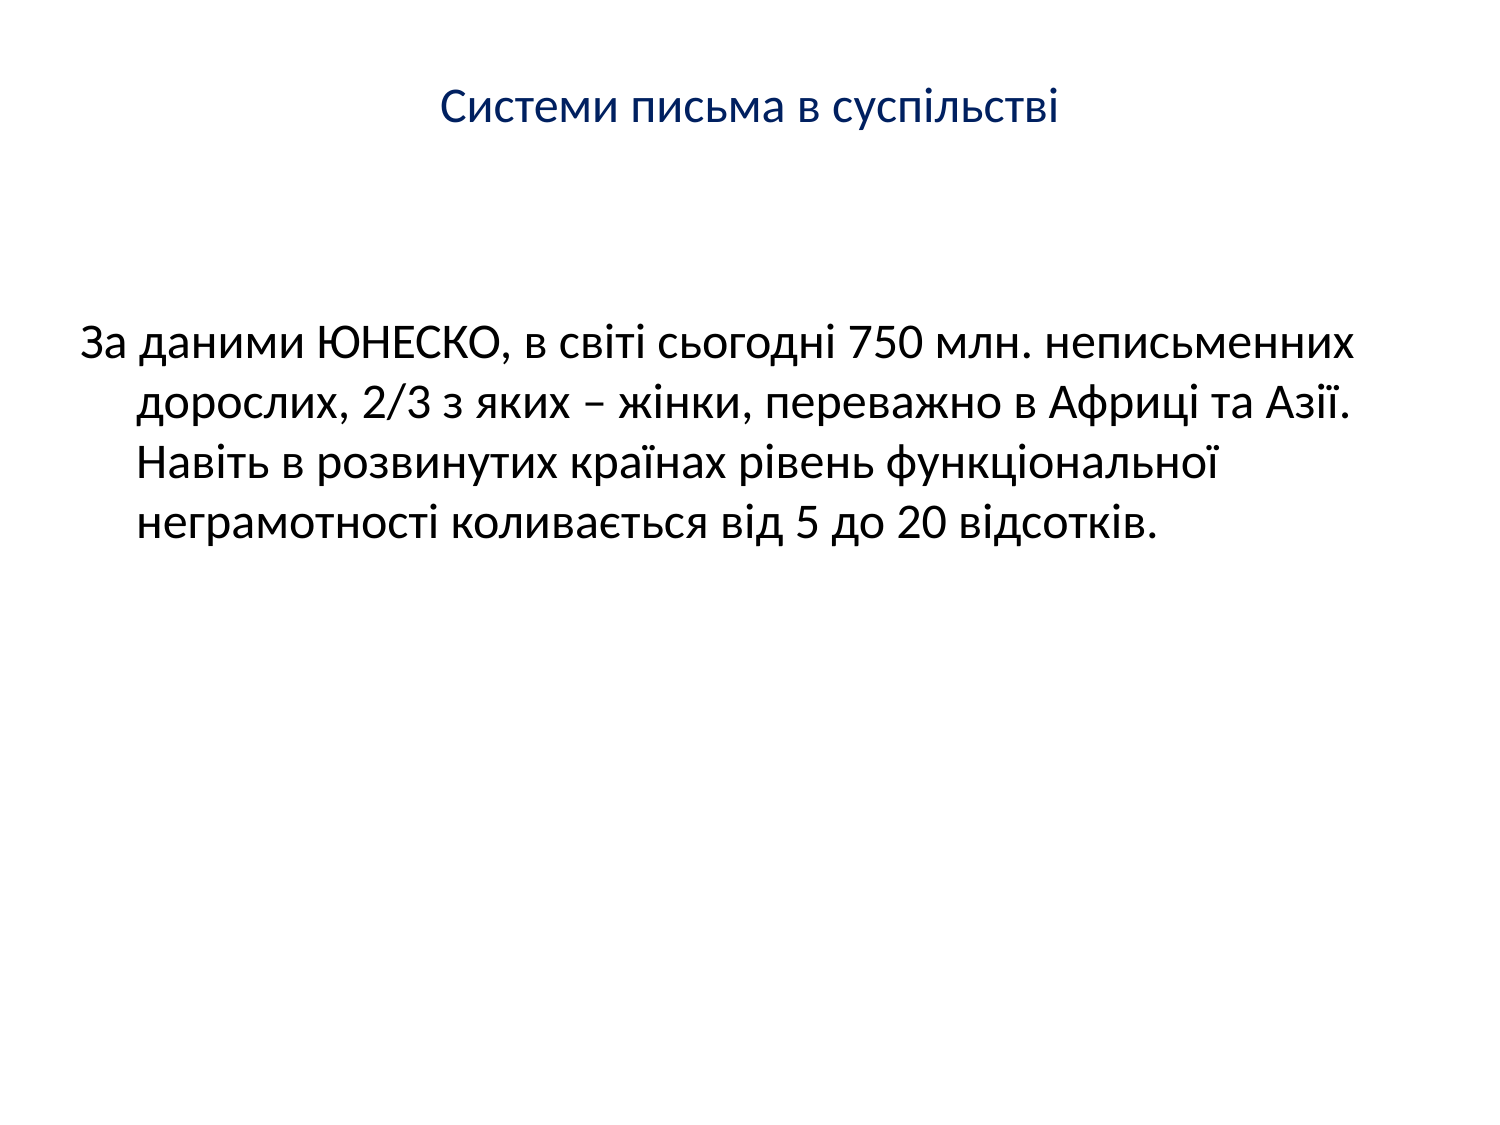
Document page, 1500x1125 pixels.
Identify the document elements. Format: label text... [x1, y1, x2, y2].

list За даними ЮНЕСКО, в світі сьогодні 750 млн. неписьменних дорослих, 2/3 з яких – жінки, переважно в Африці та Азії. Навіть в розвинутих країнах рівень функціональної неграмотності коливається від 5 до 20 відсотків. [64, 160, 1425, 1012]
title Системи письма в суспільстві [75, 45, 1425, 160]
